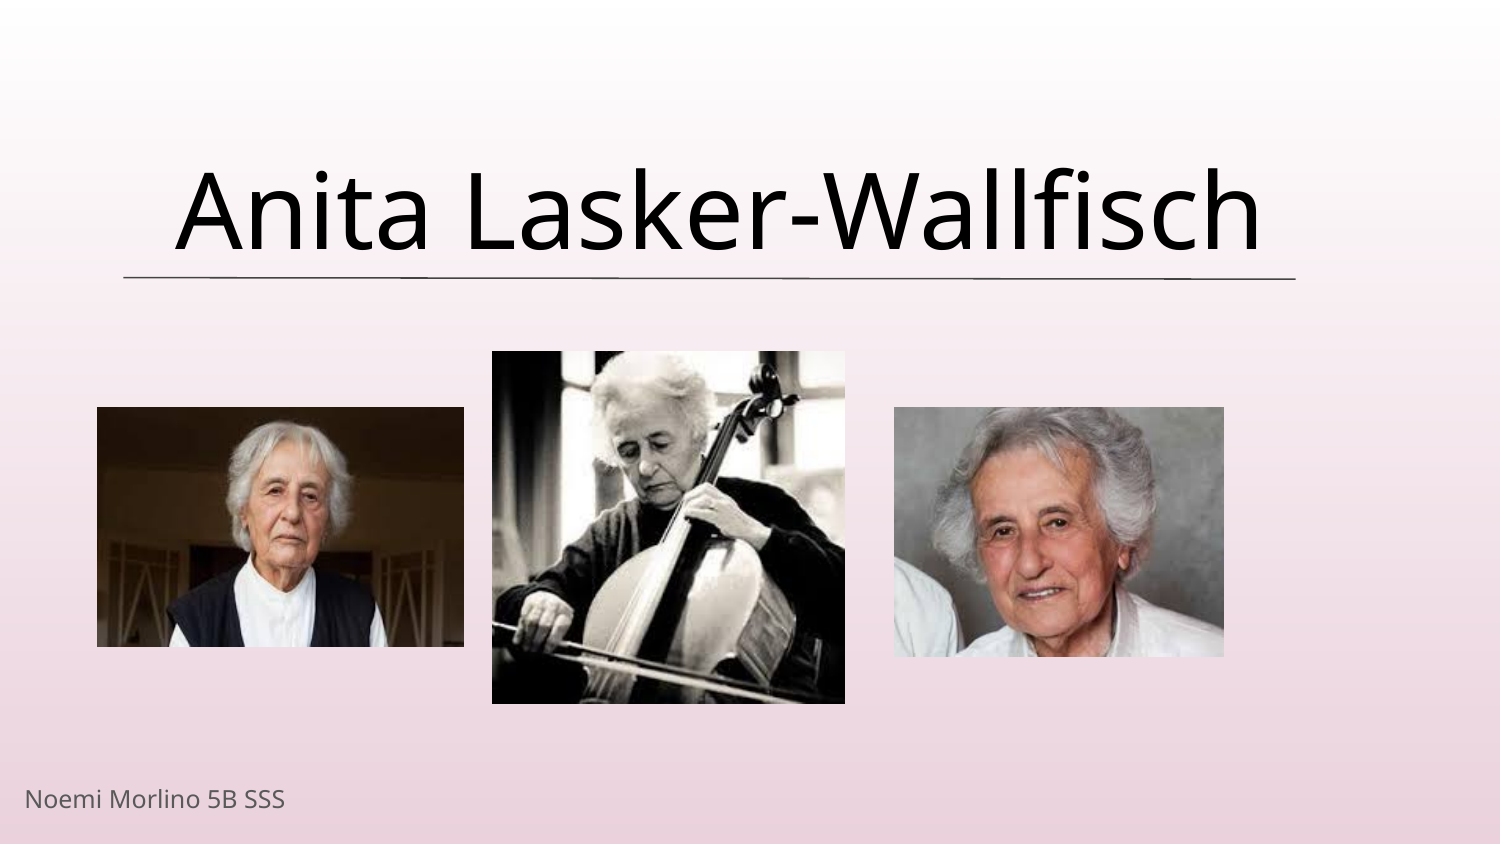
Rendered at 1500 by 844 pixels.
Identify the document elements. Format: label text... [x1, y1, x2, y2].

title Anita Lasker-Wallfisch [21, 117, 1420, 286]
picture [96, 407, 465, 648]
picture [492, 351, 845, 704]
text_box Noemi Morlino 5B SSS [9, 768, 400, 829]
picture [894, 407, 1224, 657]
